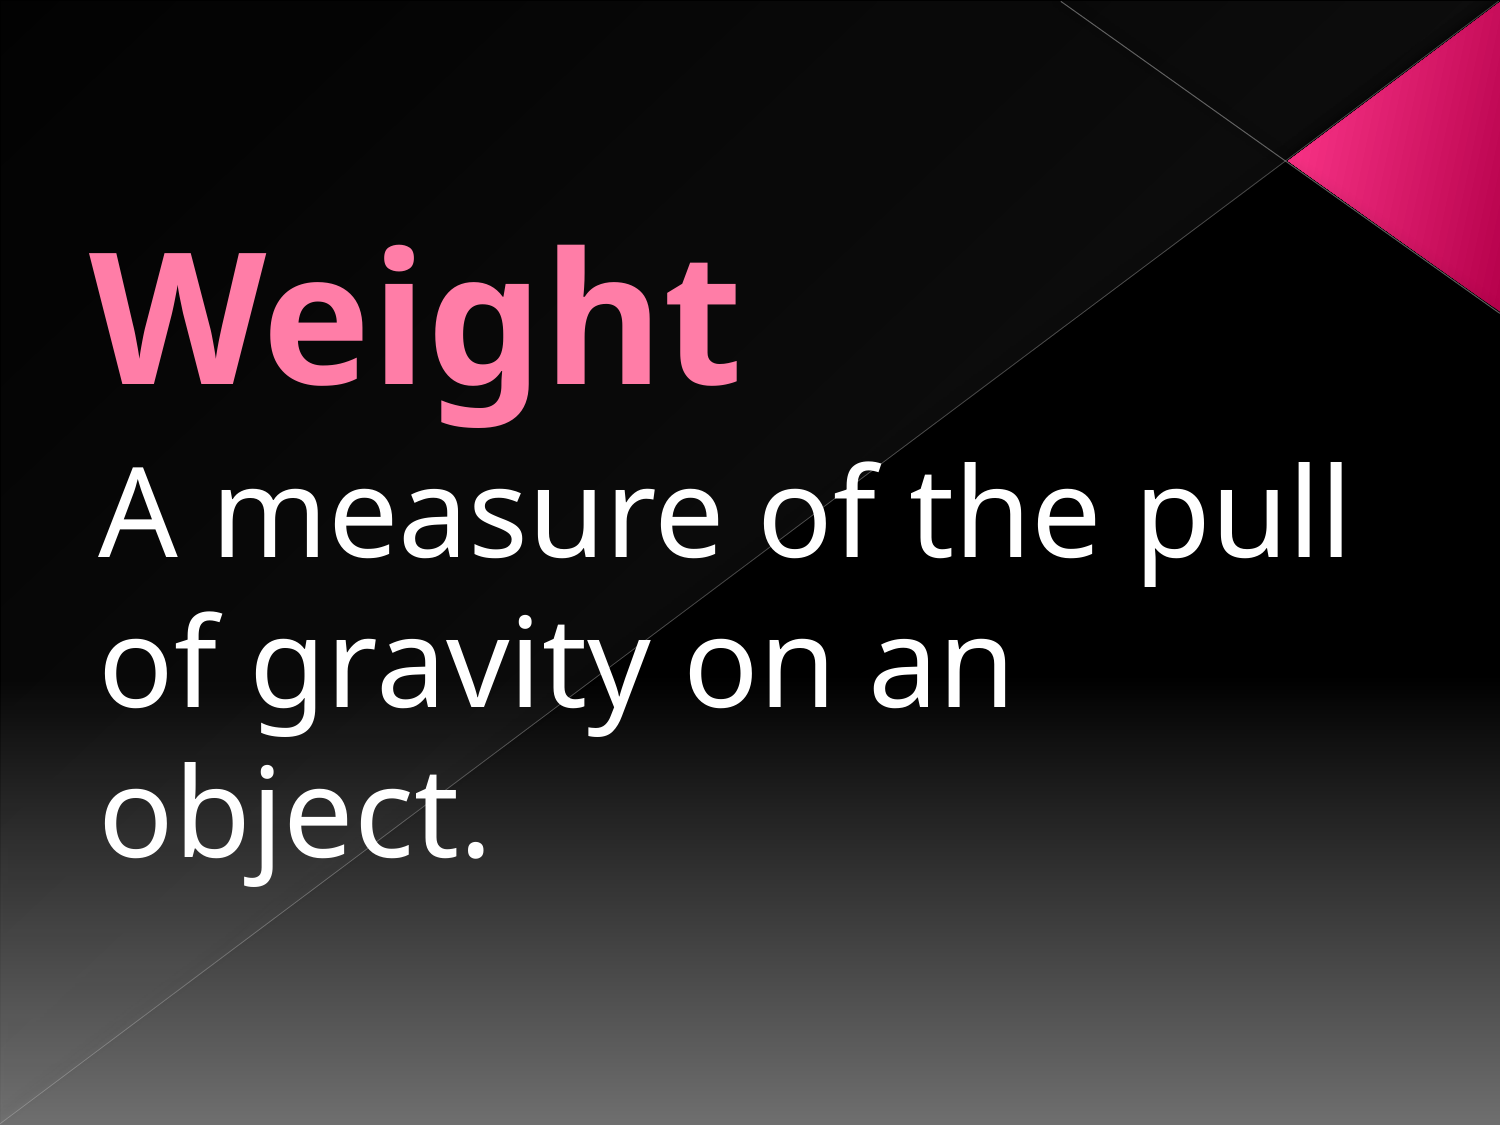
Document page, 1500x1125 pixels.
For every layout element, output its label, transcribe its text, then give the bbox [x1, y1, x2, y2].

list A measure of the pull of gravity on an object. [75, 425, 1388, 1083]
title Weight [75, 200, 1263, 424]
